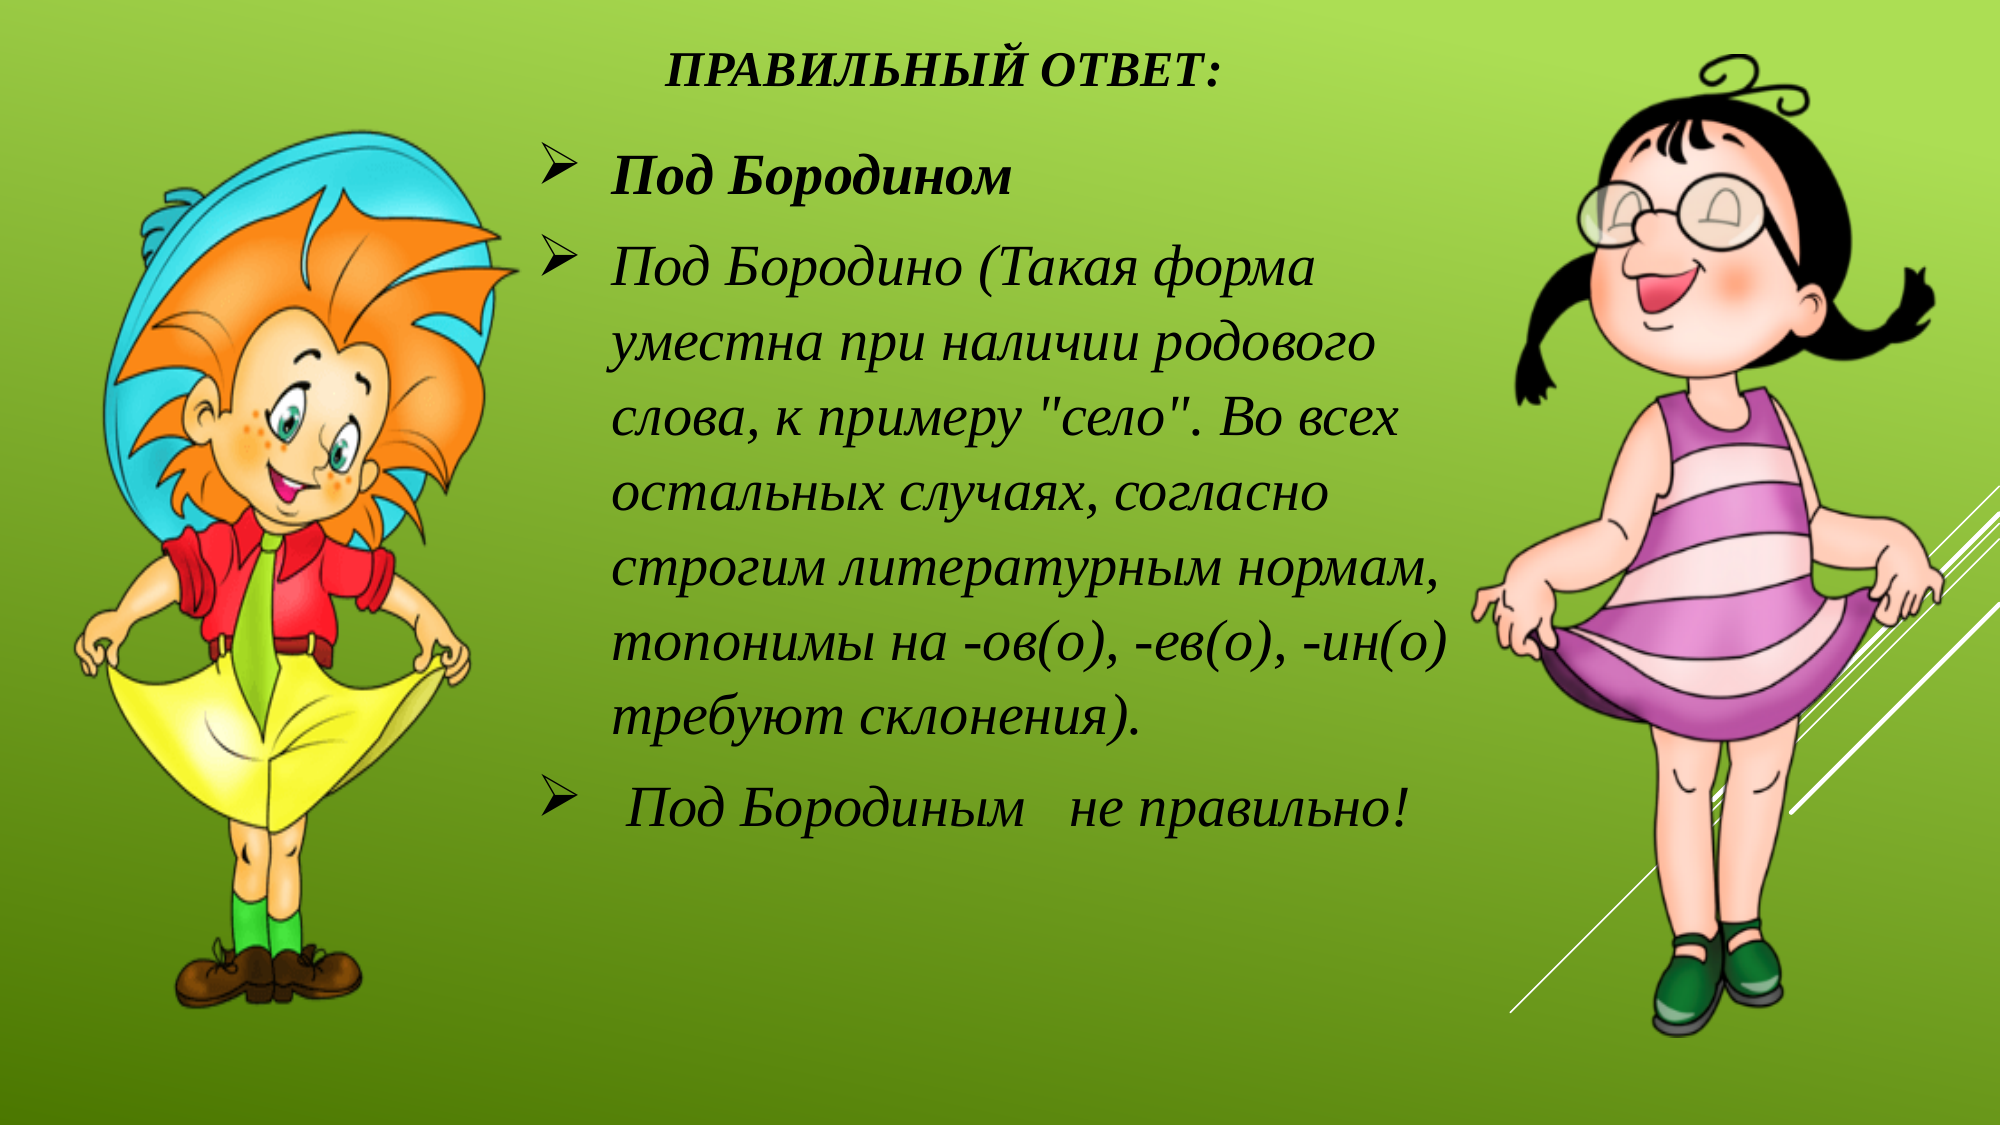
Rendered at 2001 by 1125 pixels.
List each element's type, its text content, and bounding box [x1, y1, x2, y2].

text_box Под Бородином Под Бородино (Такая форма уместна при наличии родового слова, к примеру "село". Во всех остальных случаях, согласно строгим литературным нормам, топонимы на -ов(о), -ев(о), -ин(о) требуют склонения). Под Бородиным не правильно! [523, 123, 1470, 937]
picture [1470, 54, 1948, 1038]
text_box ПРАВИЛЬНЫЙ ОТВЕТ: [650, 29, 1251, 104]
picture [69, 123, 523, 1014]
